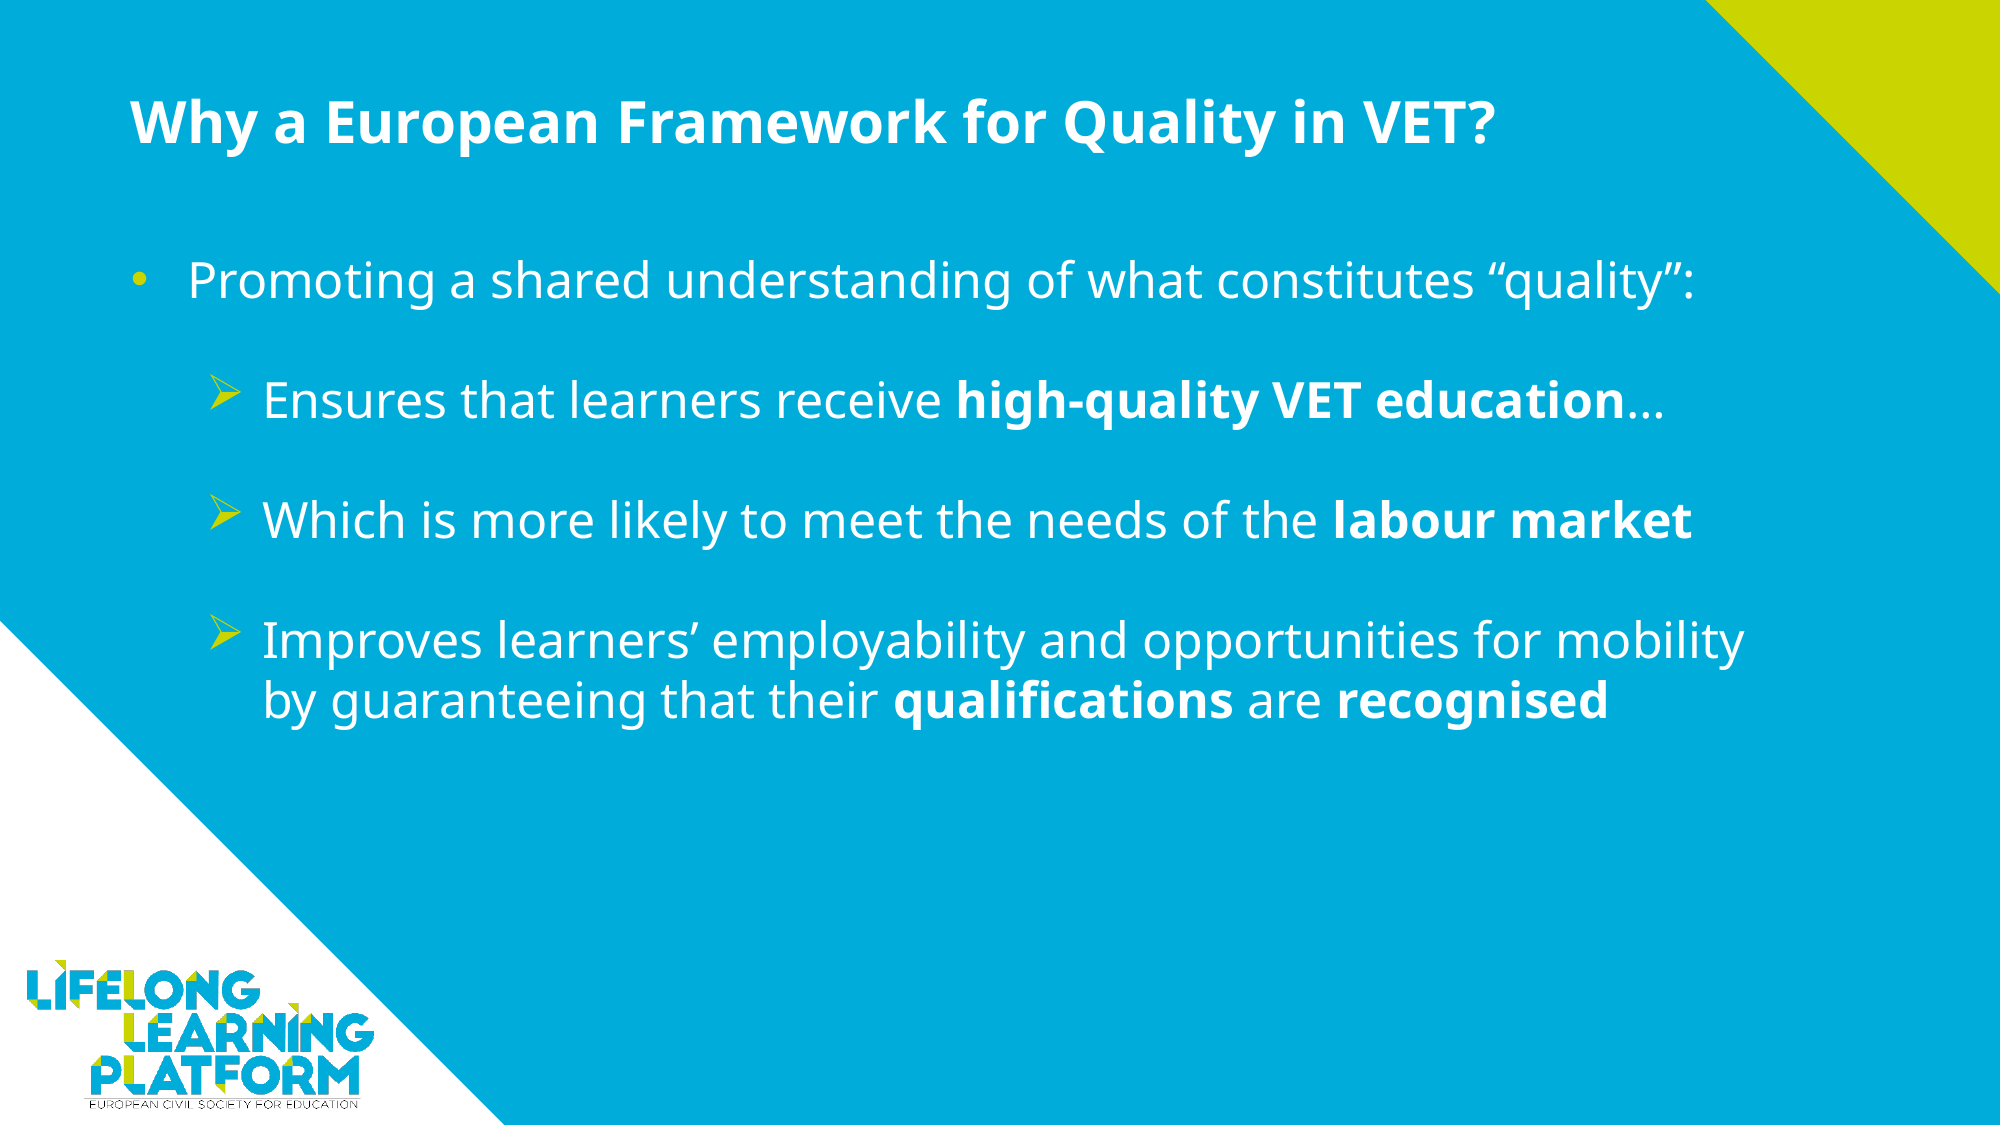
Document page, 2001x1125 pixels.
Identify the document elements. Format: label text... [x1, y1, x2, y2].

text_box Promoting a shared understanding of what constitutes “quality”: Ensures that learners receive high-quality VET education… Which is more likely to meet the needs of the labour market Improves learners’ employability and opportunities for mobility by guaranteeing that their qualifications are recognised [110, 228, 1799, 771]
text_box [1704, 0, 2000, 296]
text_box [374, 993, 506, 1125]
text_box Why a European Framework for Quality in VET? [110, 64, 1752, 204]
text_box [0, 619, 341, 1125]
picture [27, 960, 374, 1125]
